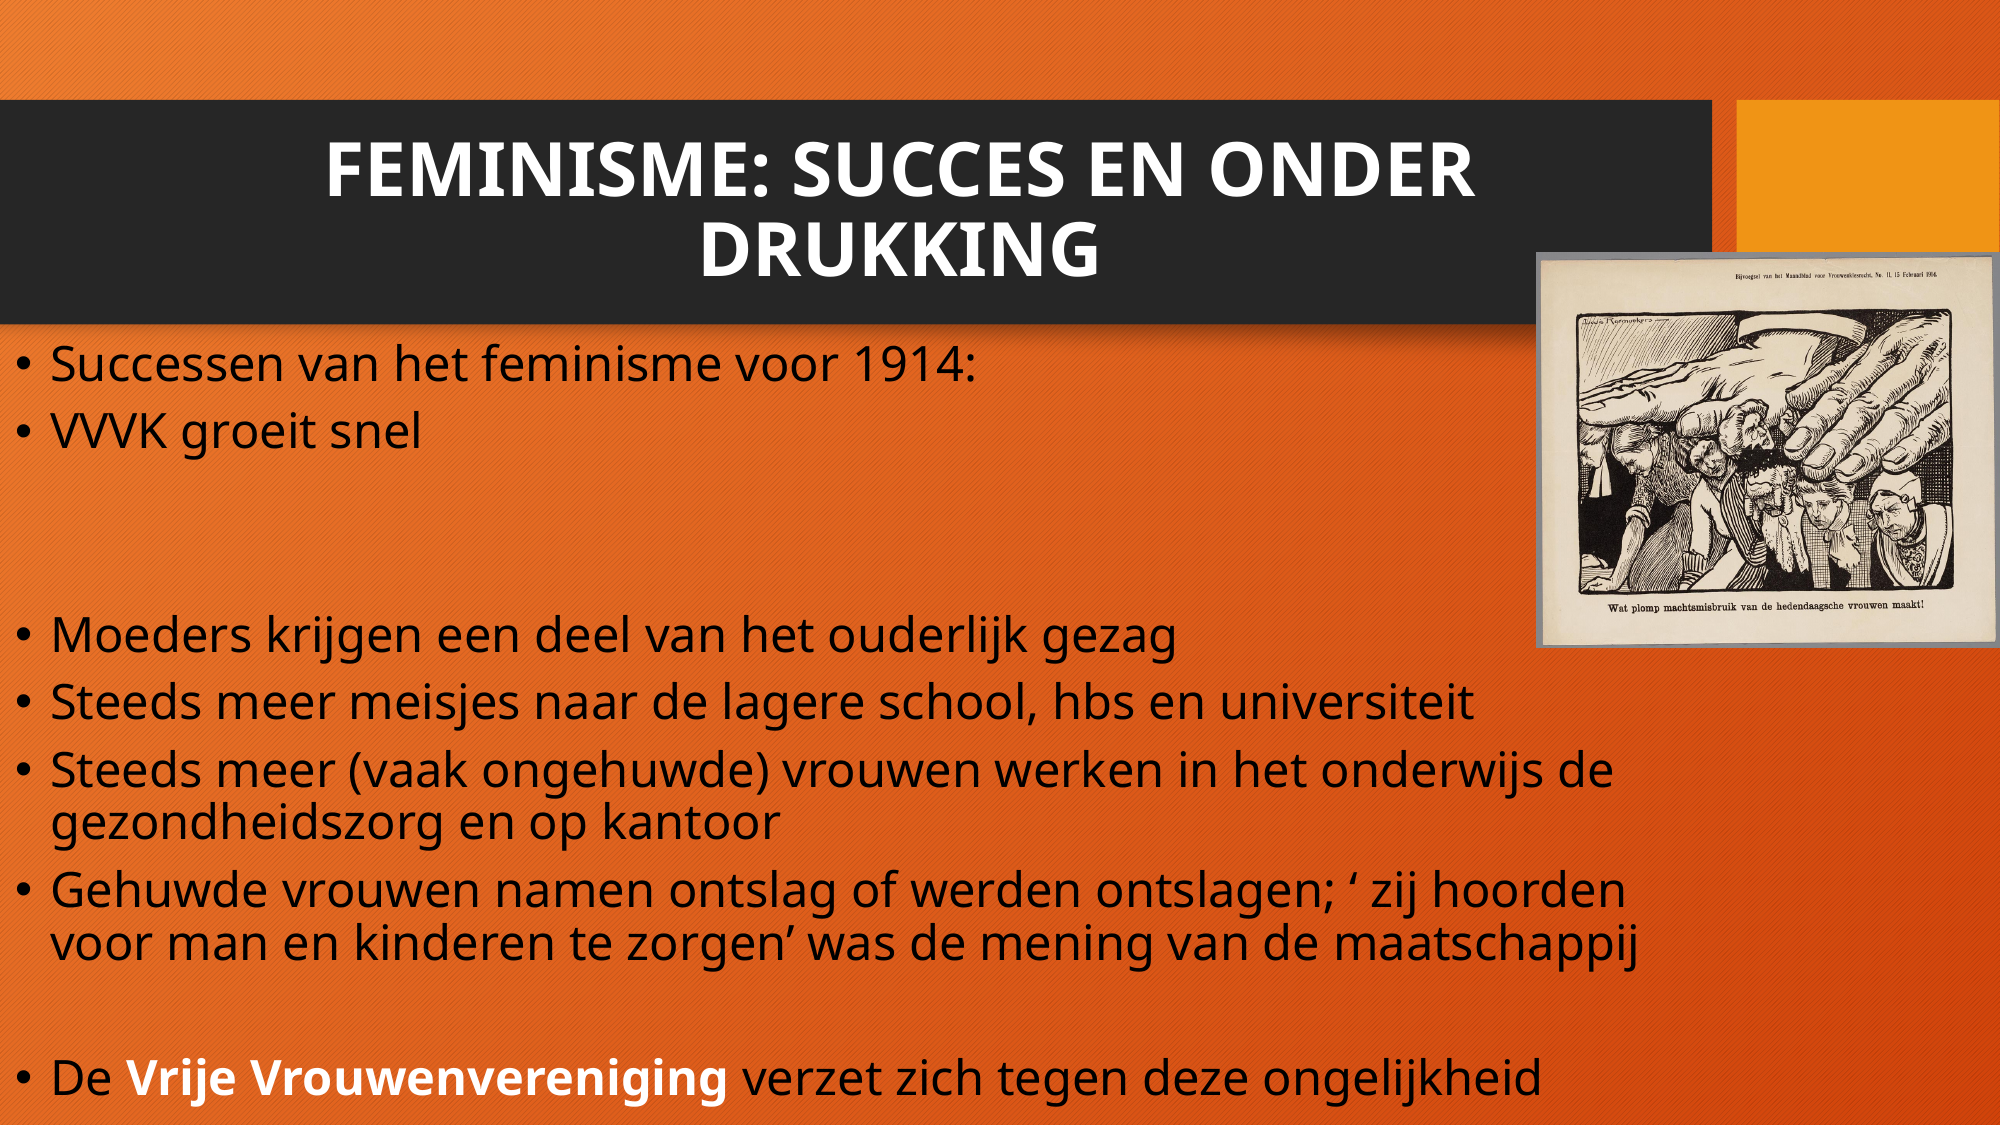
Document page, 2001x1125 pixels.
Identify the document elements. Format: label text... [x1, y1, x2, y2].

list Successen van het feminisme voor 1914: VVVK groeit snel Moeders krijgen een deel van het ouderlijk gezag Steeds meer meisjes naar de lagere school, hbs en universiteit Steeds meer (vaak ongehuwde) vrouwen werken in het onderwijs de gezondheidszorg en op kantoor Gehuwde vrouwen namen ontslag of werden ontslagen; ‘ zij hoorden voor man en kinderen te zorgen’ was de mening van de maatschappij De Vrije Vrouwenvereniging verzet zich tegen deze ongelijkheid [0, 331, 1689, 1125]
picture [0, 252, 2000, 648]
title FEMINISME: SUCCES EN ONDER DRUKKING [111, 123, 1689, 301]
